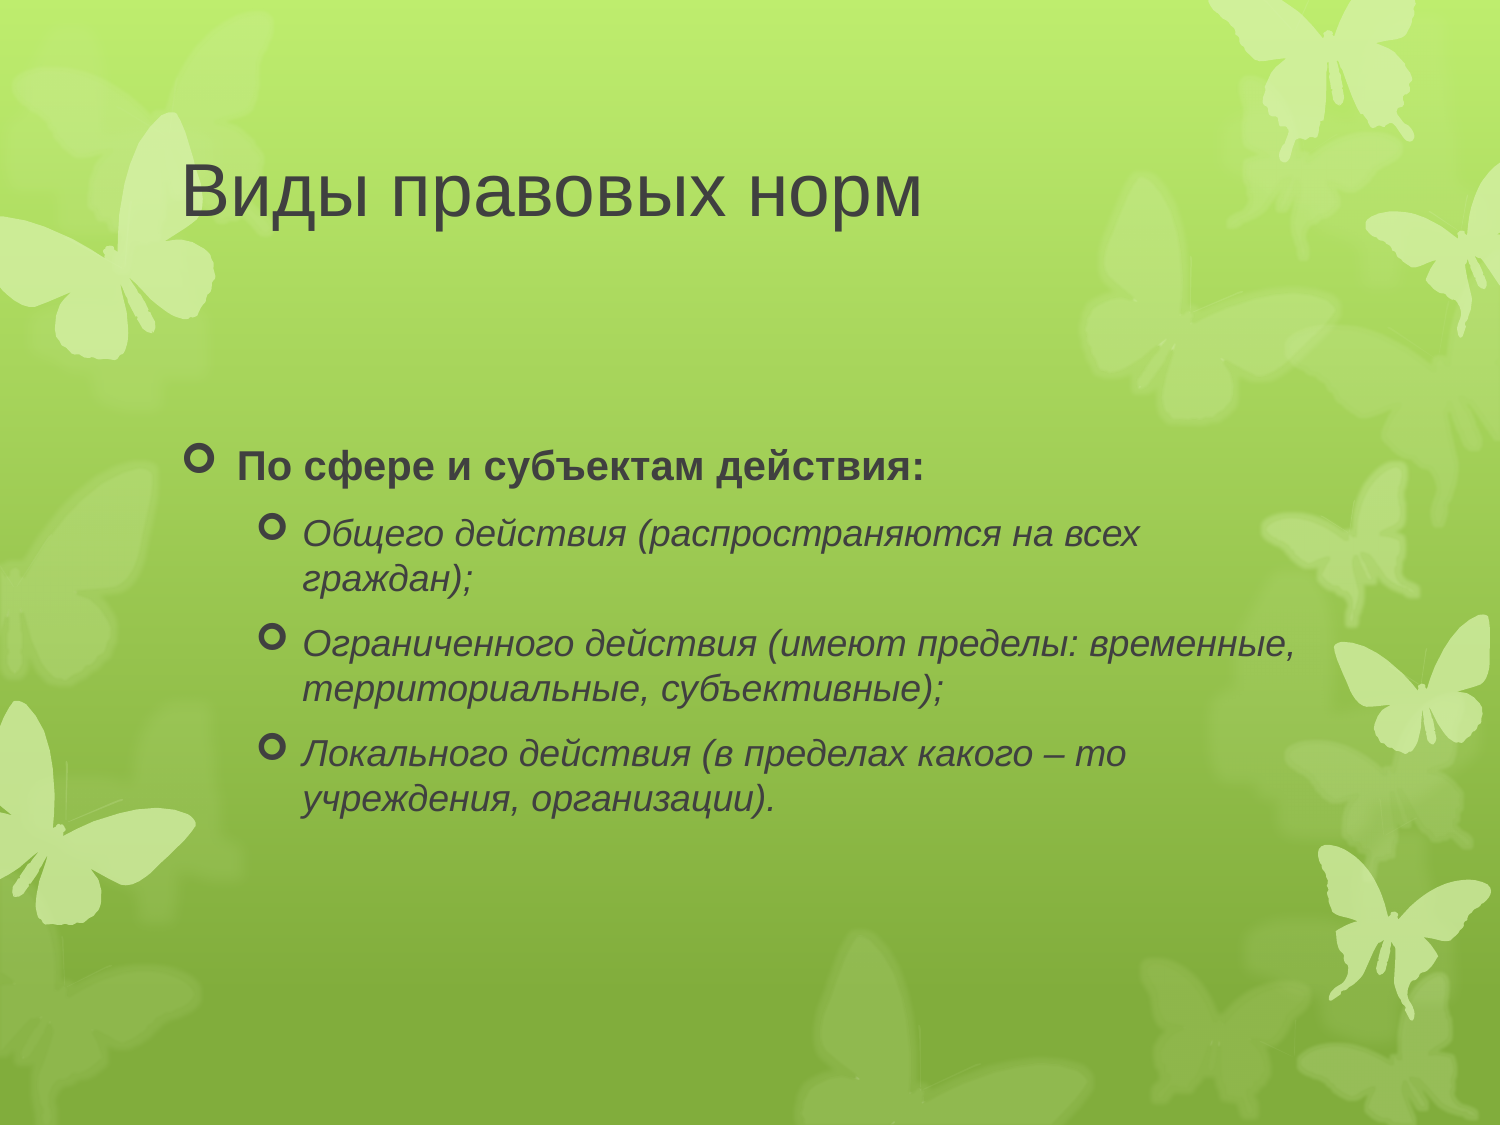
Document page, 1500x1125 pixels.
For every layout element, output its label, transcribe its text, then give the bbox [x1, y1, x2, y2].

list По сфере и субъектам действия: Общего действия (распространяются на всех граждан); Ограниченного действия (имеют пределы: временные, территориальные, субъективные); Локального действия (в пределах какого – то учреждения, организации). [165, 296, 1335, 962]
title Виды правовых норм [165, 110, 1335, 263]
